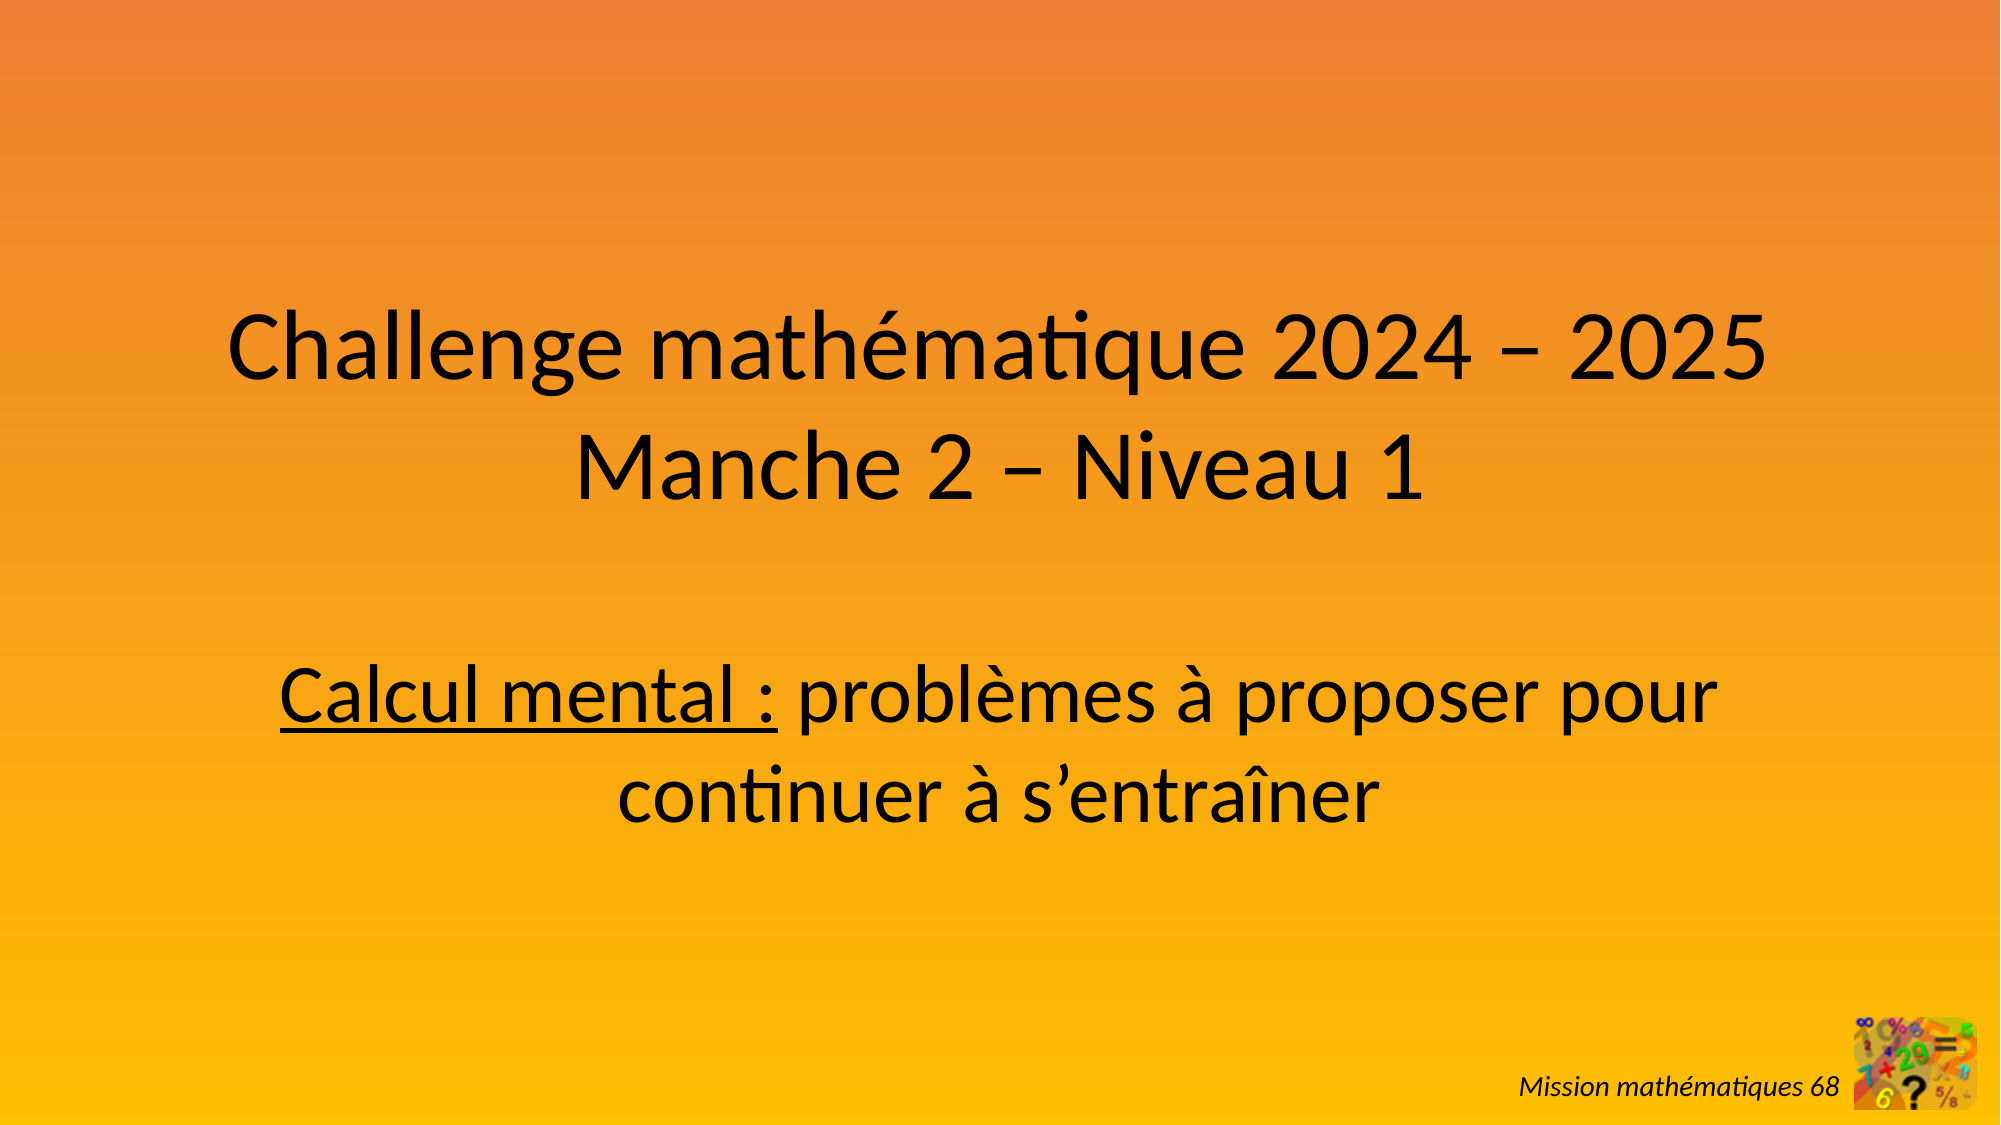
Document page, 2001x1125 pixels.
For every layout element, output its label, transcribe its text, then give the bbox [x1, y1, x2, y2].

picture [1854, 1017, 1977, 1110]
text_box Mission mathématiques 68 [1501, 1059, 1854, 1110]
text_box Challenge mathématique 2024 – 2025 Manche 2 – Niveau 1 Calcul mental : problèmes à proposer pour continuer à s’entraîner [174, 272, 1826, 847]
